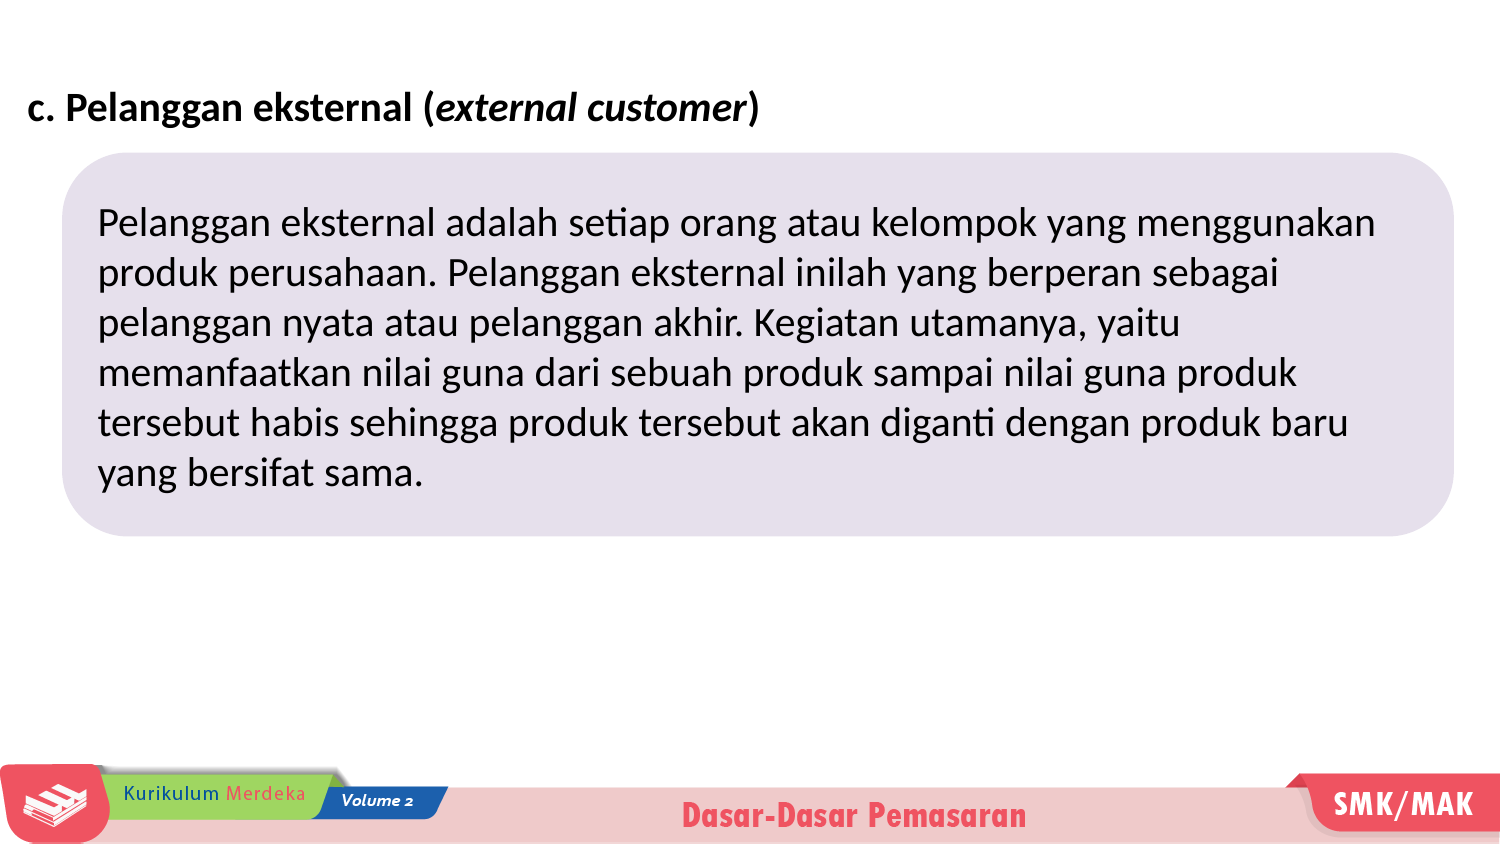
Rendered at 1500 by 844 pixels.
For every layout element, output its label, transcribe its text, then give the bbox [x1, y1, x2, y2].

text_box c. Pelanggan eksternal (external customer) [12, 71, 1125, 137]
text_box Pelanggan eksternal adalah setiap orang atau kelompok yang menggunakan produk perusahaan. Pelanggan eksternal inilah yang berperan sebagai pelanggan nyata atau pelanggan akhir. Kegiatan utamanya, yaitu memanfaatkan nilai guna dari sebuah produk sampai nilai guna produk tersebut habis sehingga produk tersebut akan diganti dengan produk baru yang bersifat sama. [62, 152, 1454, 537]
picture [0, 764, 1500, 844]
